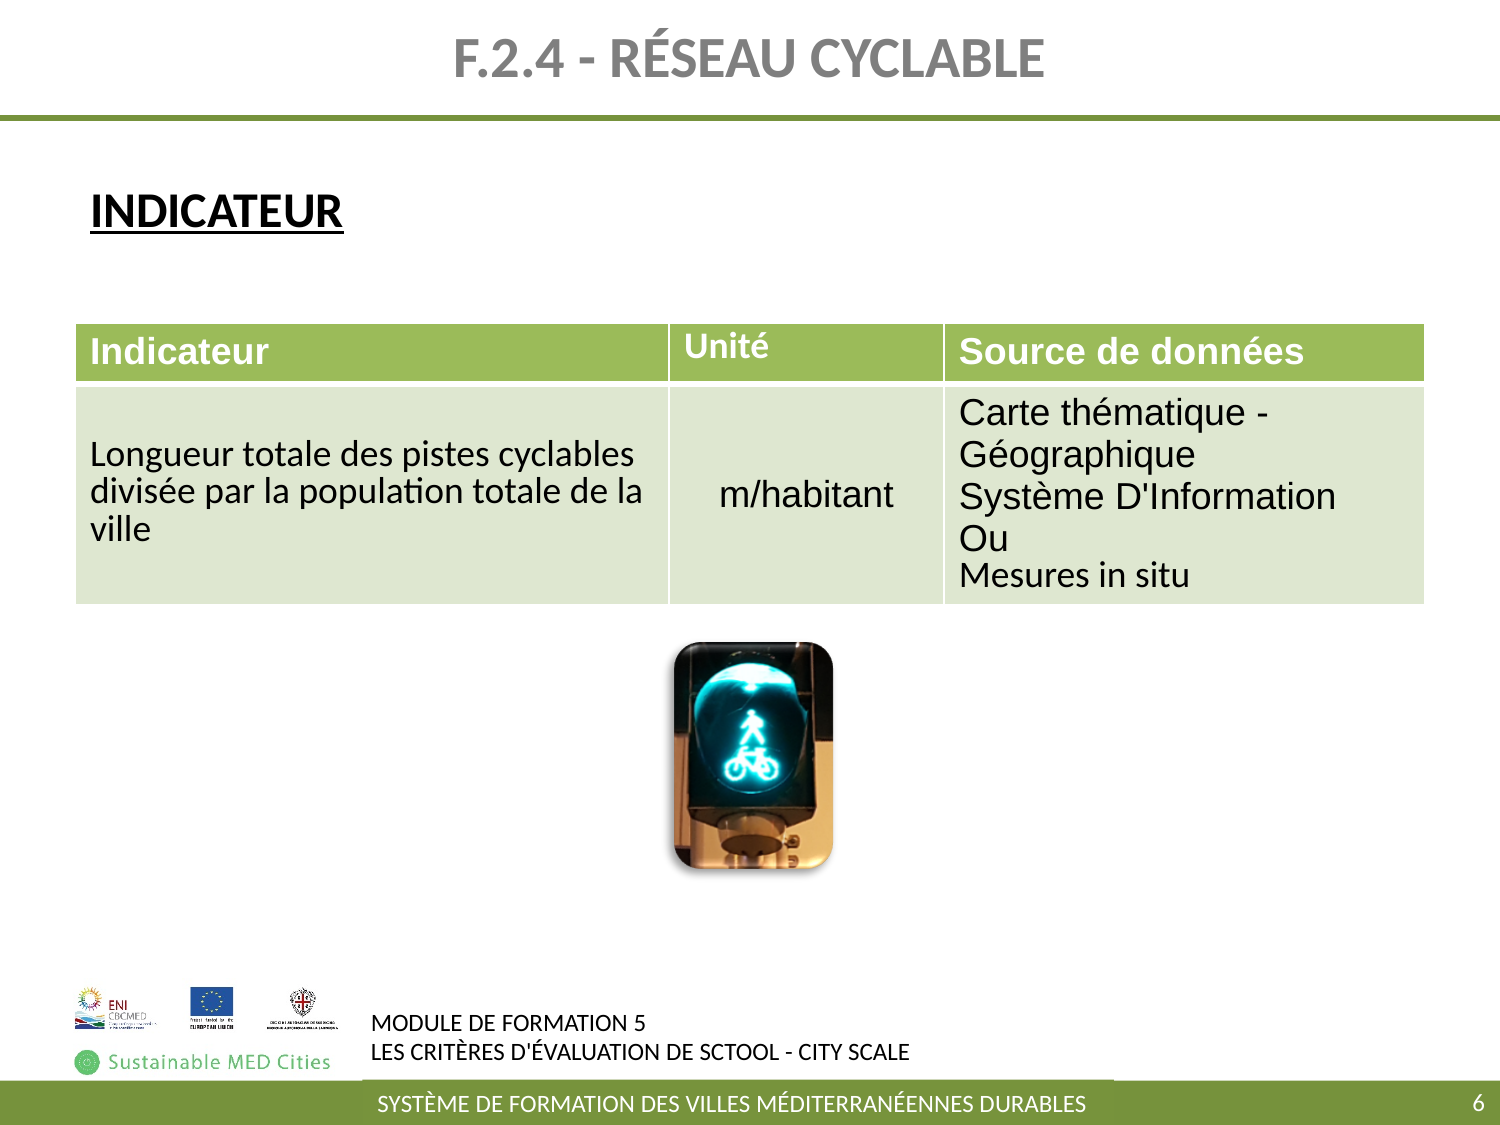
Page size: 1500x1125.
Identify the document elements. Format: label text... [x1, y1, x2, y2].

table_header Source de données [945, 324, 1424, 381]
list INDICATEUR [75, 170, 1425, 270]
picture [655, 632, 845, 888]
text_box SYSTÈME DE FORMATION DES VILLES MÉDITERRANÉENNES DURABLES [362, 1079, 1114, 1125]
table_cell m/habitant [670, 387, 943, 604]
title F.2.4 - RÉSEAU CYCLABLE [0, 0, 1500, 113]
slide_number ‹#› [1149, 1078, 1500, 1125]
table_cell Longueur totale des pistes cyclables divisée par la population totale de la ville [76, 387, 668, 604]
table_cell Carte thématique - Géographique Système D'Information Ou Mesures in situ [945, 387, 1424, 604]
table_header Unité [670, 324, 943, 381]
table_header Indicateur [76, 324, 668, 381]
picture [62, 978, 356, 1080]
